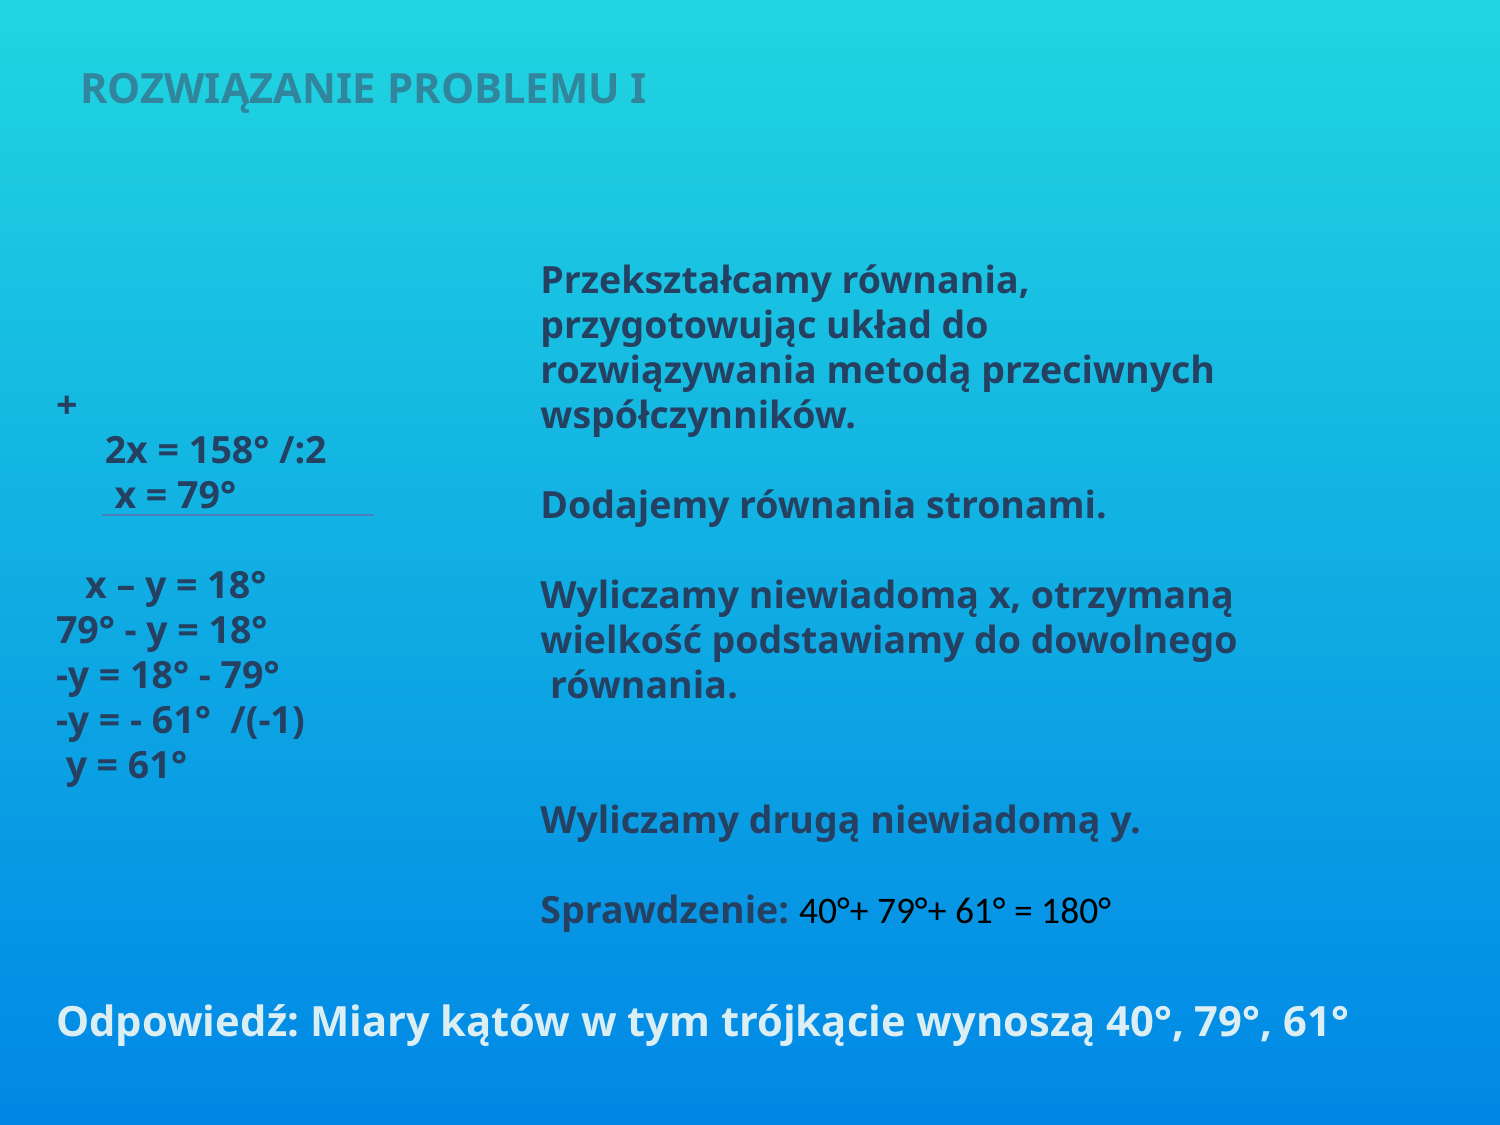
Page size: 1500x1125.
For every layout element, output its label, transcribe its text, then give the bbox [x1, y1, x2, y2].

list ROZWIĄZANIE PROBLEMU I [64, 54, 1415, 797]
text_box Odpowiedź: Miary kątów w tym trójkącie wynoszą 40°, 79°, 61° [41, 987, 1459, 1053]
text_box Przekształcamy równania, przygotowując układ do rozwiązywania metodą przeciwnych współczynników. Dodajemy równania stronami. Wyliczamy niewiadomą x, otrzymaną wielkość podstawiamy do dowolnego równania. Wyliczamy drugą niewiadomą y. Sprawdzenie: 40°+ 79°+ 61° = 180° [525, 248, 1258, 987]
